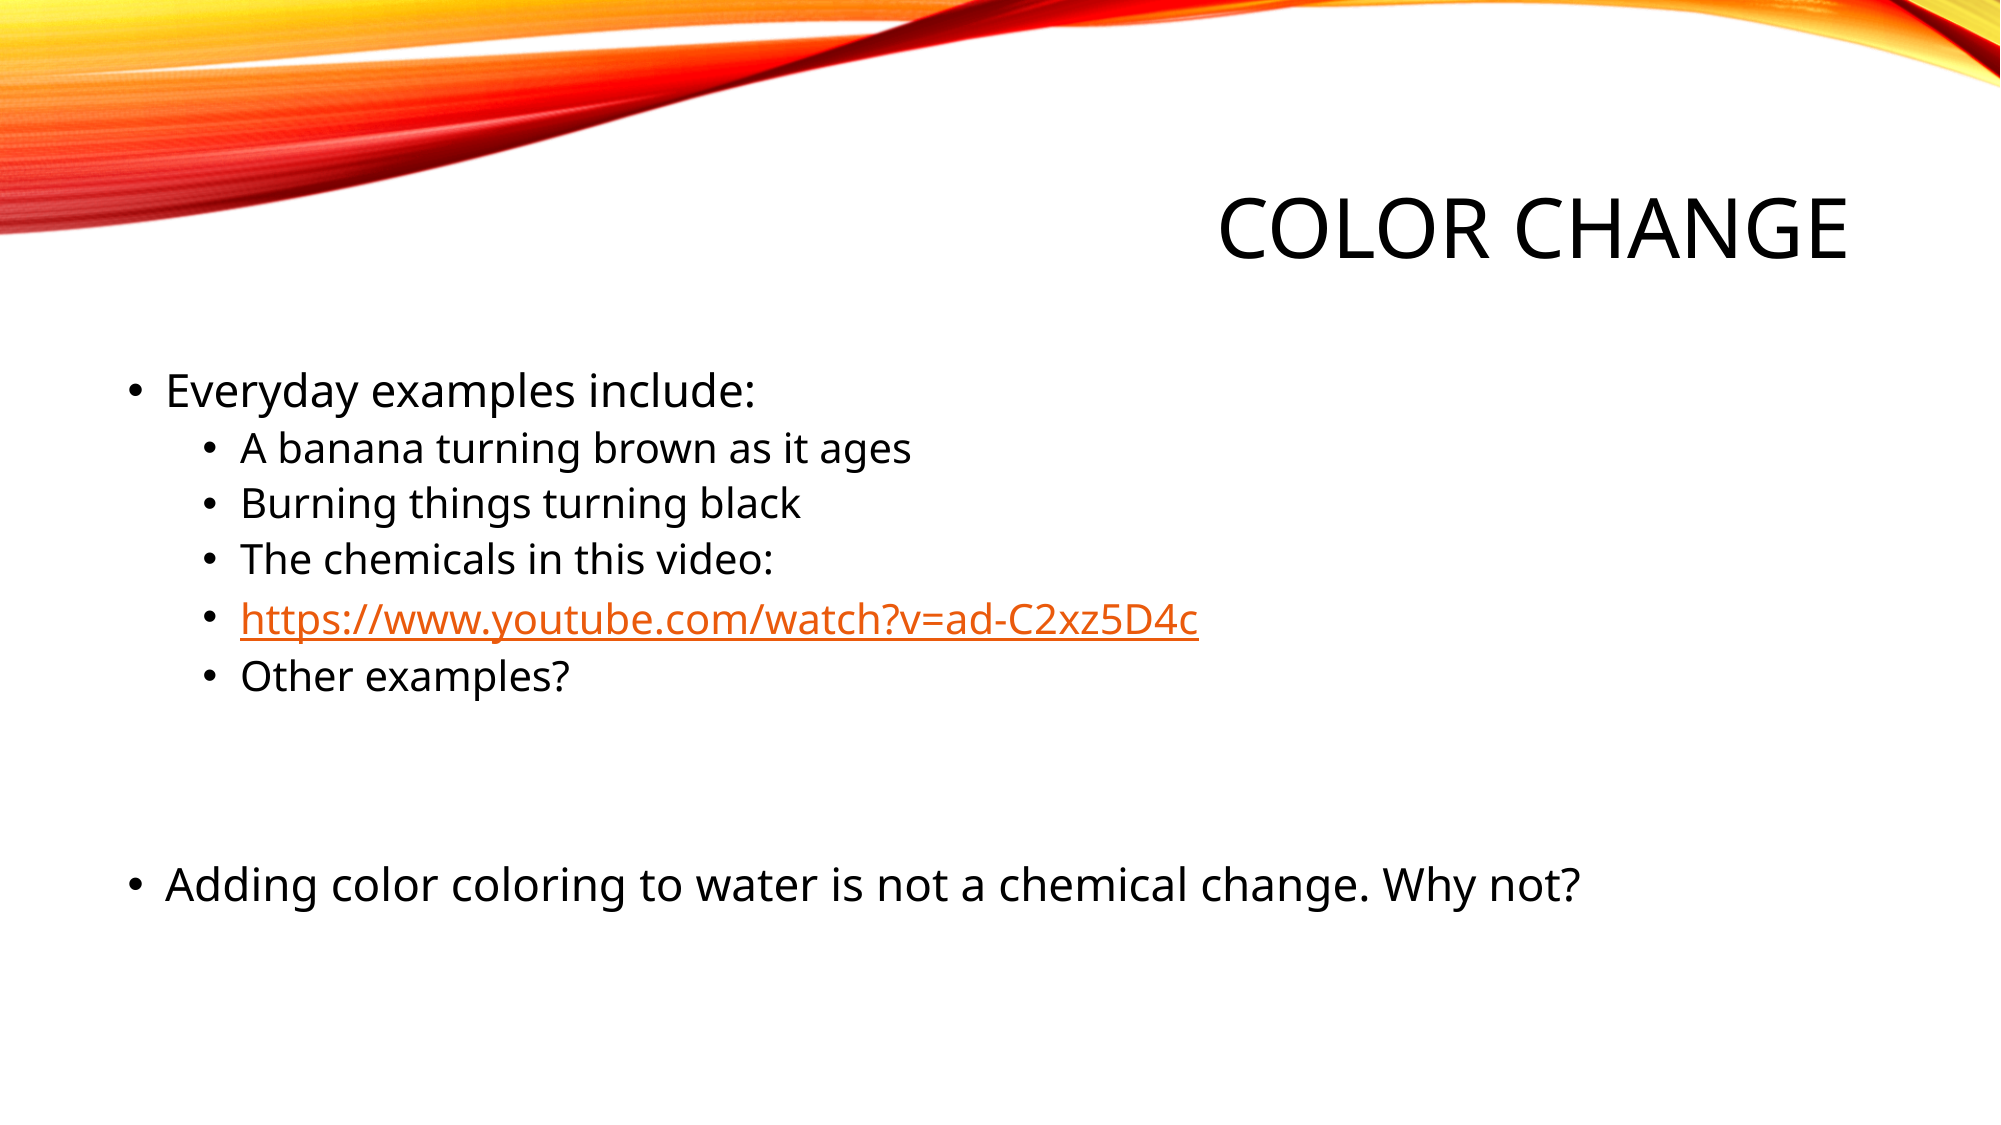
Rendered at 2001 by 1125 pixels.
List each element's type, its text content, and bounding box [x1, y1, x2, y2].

picture [0, 0, 2000, 237]
title Color Change [474, 125, 1888, 338]
list Everyday examples include: A banana turning brown as it ages Burning things turning black The chemicals in this video: https://www.youtube.com/watch?v=ad-C2xz5D4c Other examples? Adding color coloring to water is not a chemical change. Why not? [112, 360, 1888, 1021]
